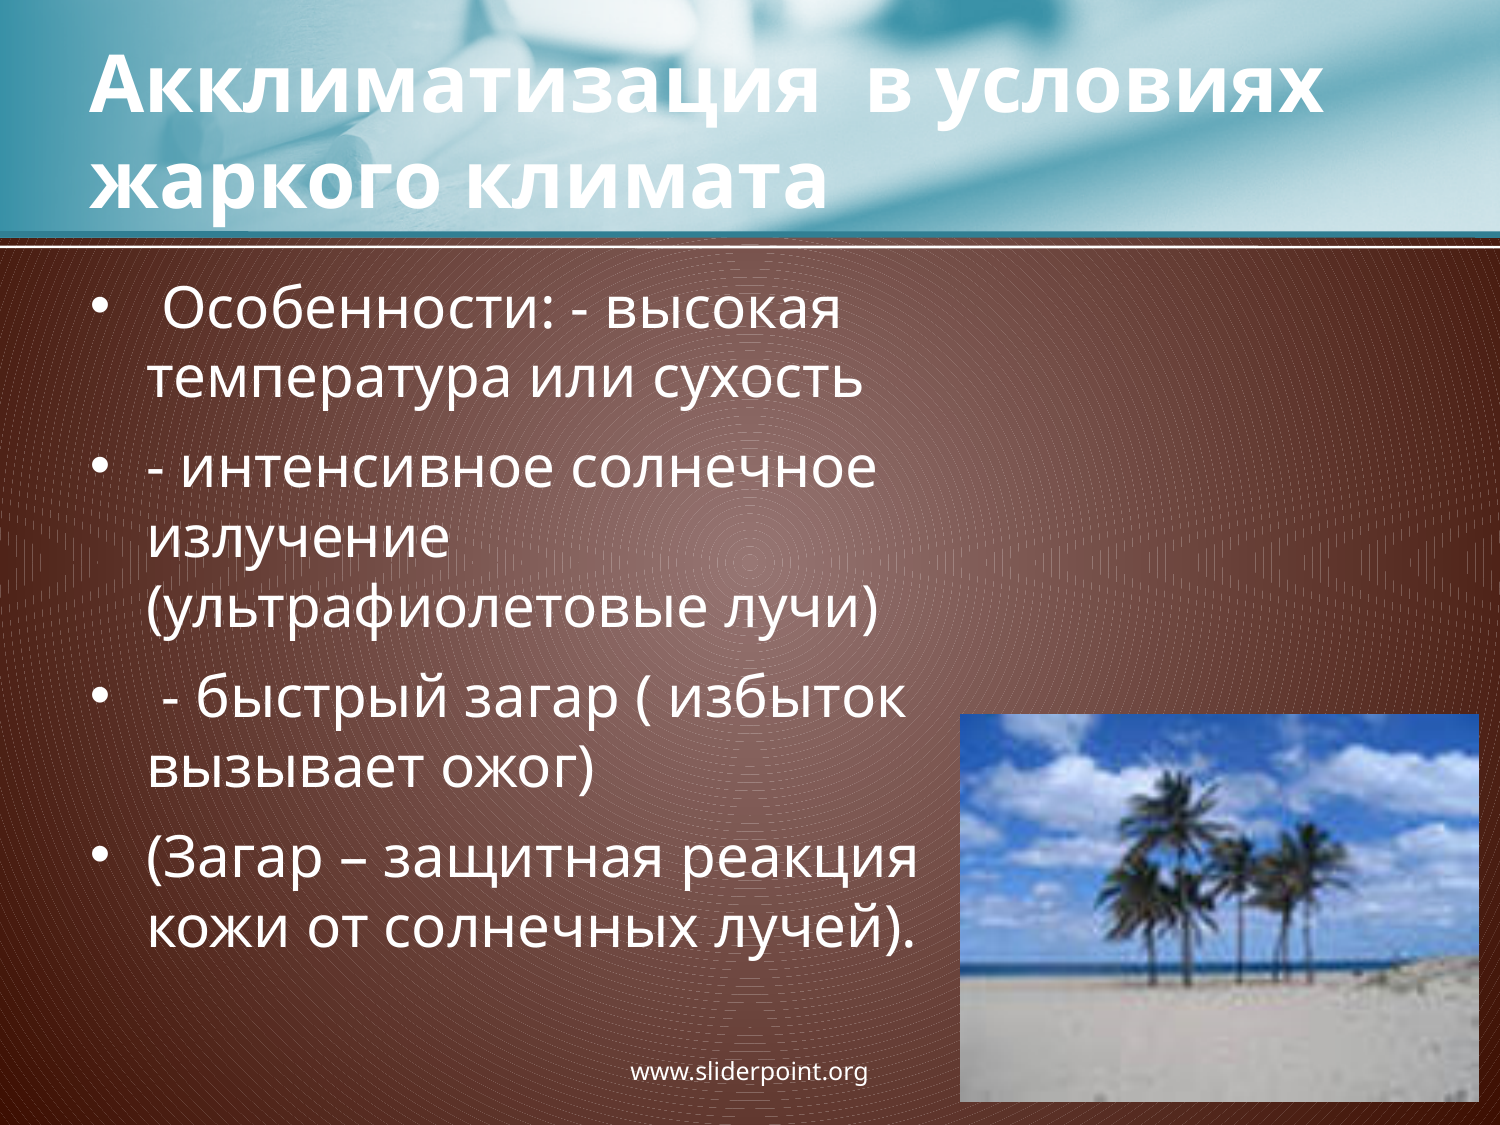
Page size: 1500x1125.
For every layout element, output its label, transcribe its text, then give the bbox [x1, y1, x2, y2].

list Особенности: - высокая температура или сухость - интенсивное солнечное излучение (ультрафиолетовые лучи) - быстрый загар ( избыток вызывает ожог) (Загар – защитная реакция кожи от солнечных лучей). [75, 262, 950, 1090]
picture [960, 714, 1479, 1102]
title Акклиматизация в условиях жаркого климата [75, 24, 1425, 233]
footer www.sliderpoint.org [512, 1042, 956, 1103]
